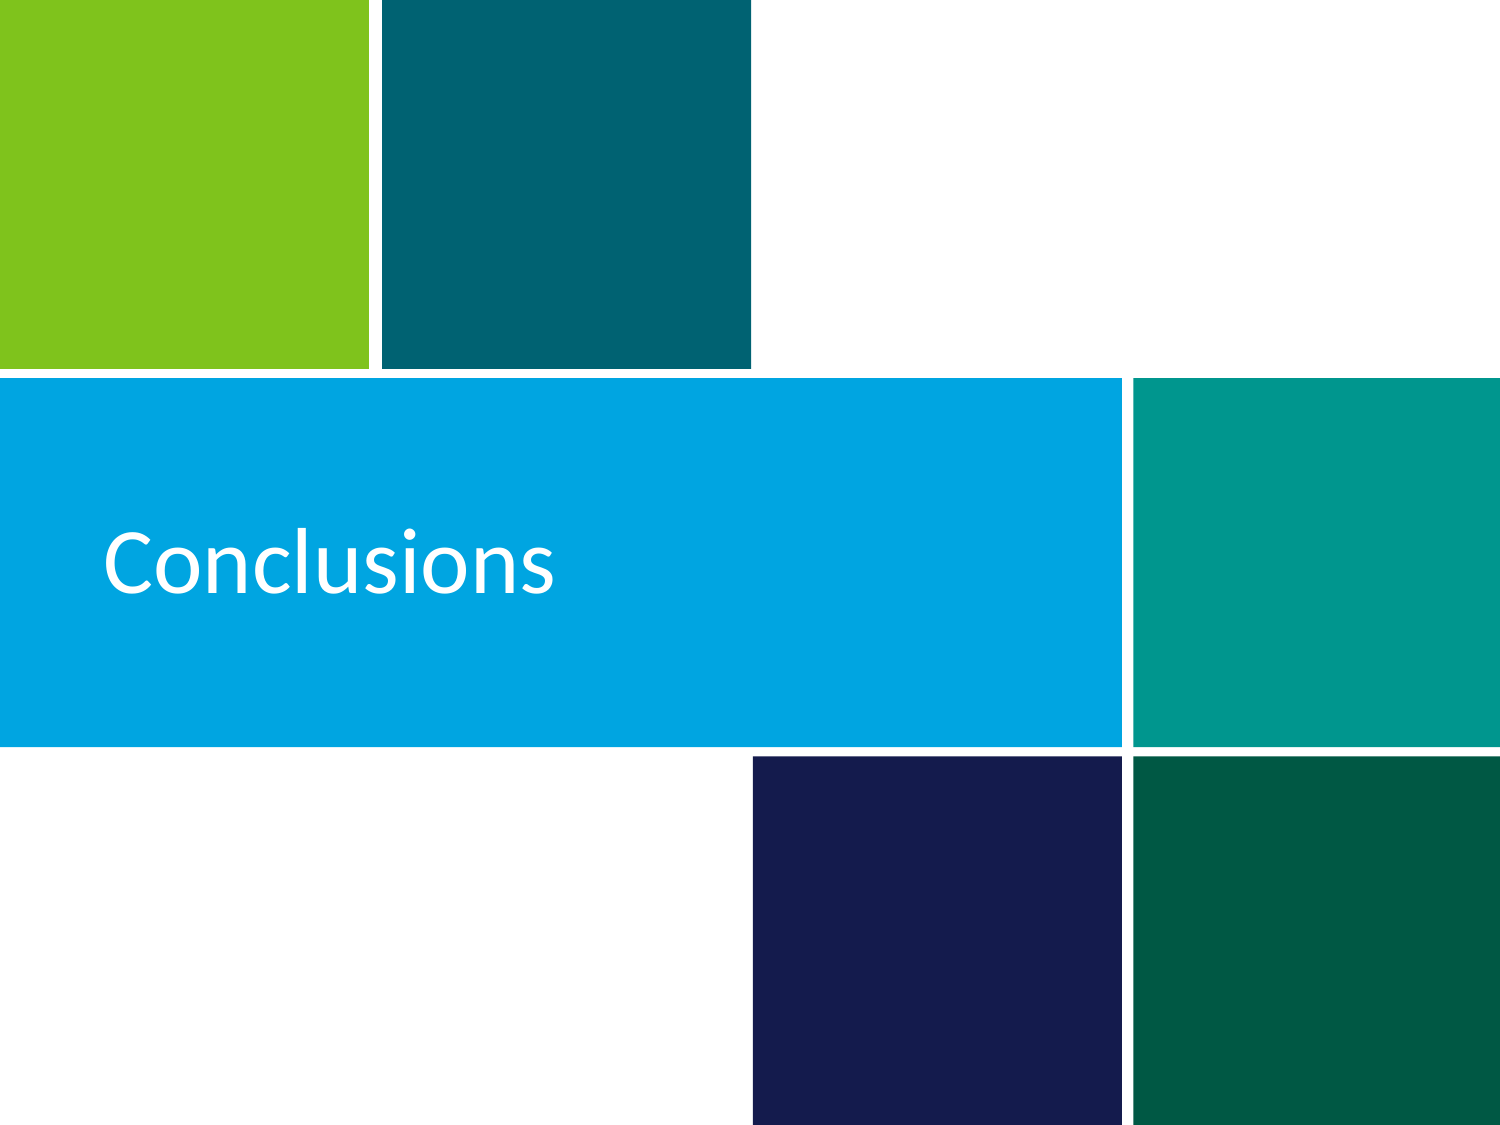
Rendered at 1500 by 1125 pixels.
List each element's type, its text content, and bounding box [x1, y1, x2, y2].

title Conclusions [103, 442, 1098, 671]
